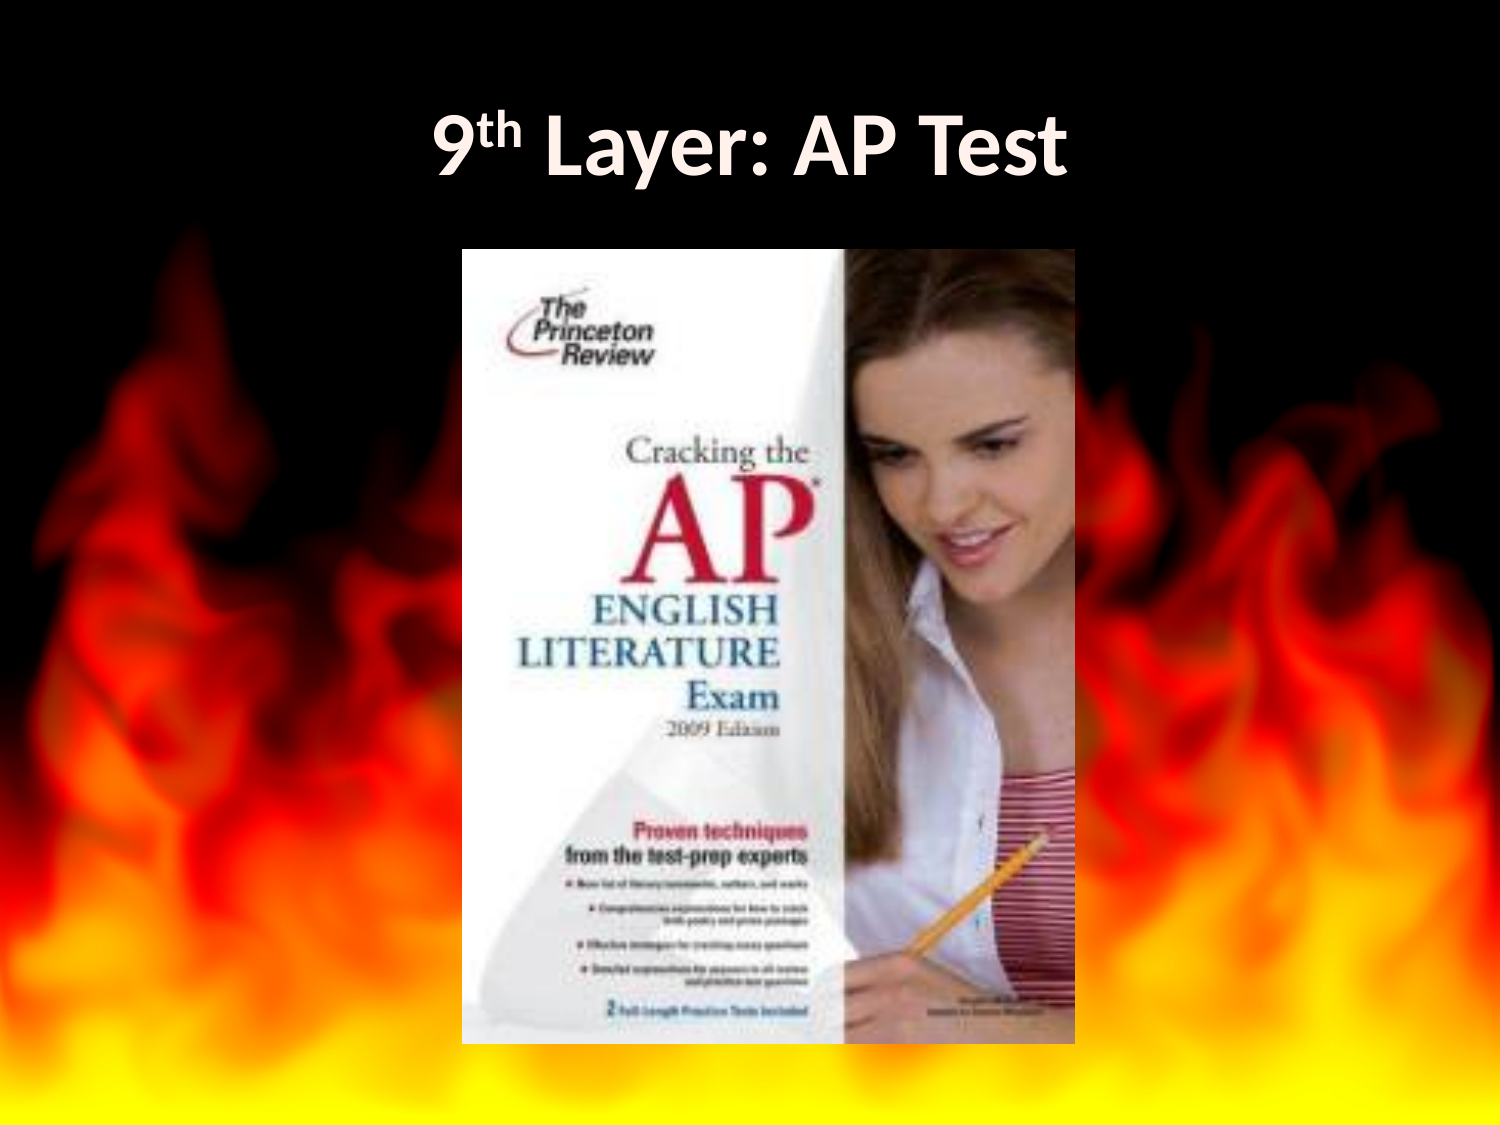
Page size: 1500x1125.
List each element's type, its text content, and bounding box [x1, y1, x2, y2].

picture [0, 0, 1500, 1125]
title 9th Layer: AP Test [75, 45, 1425, 233]
